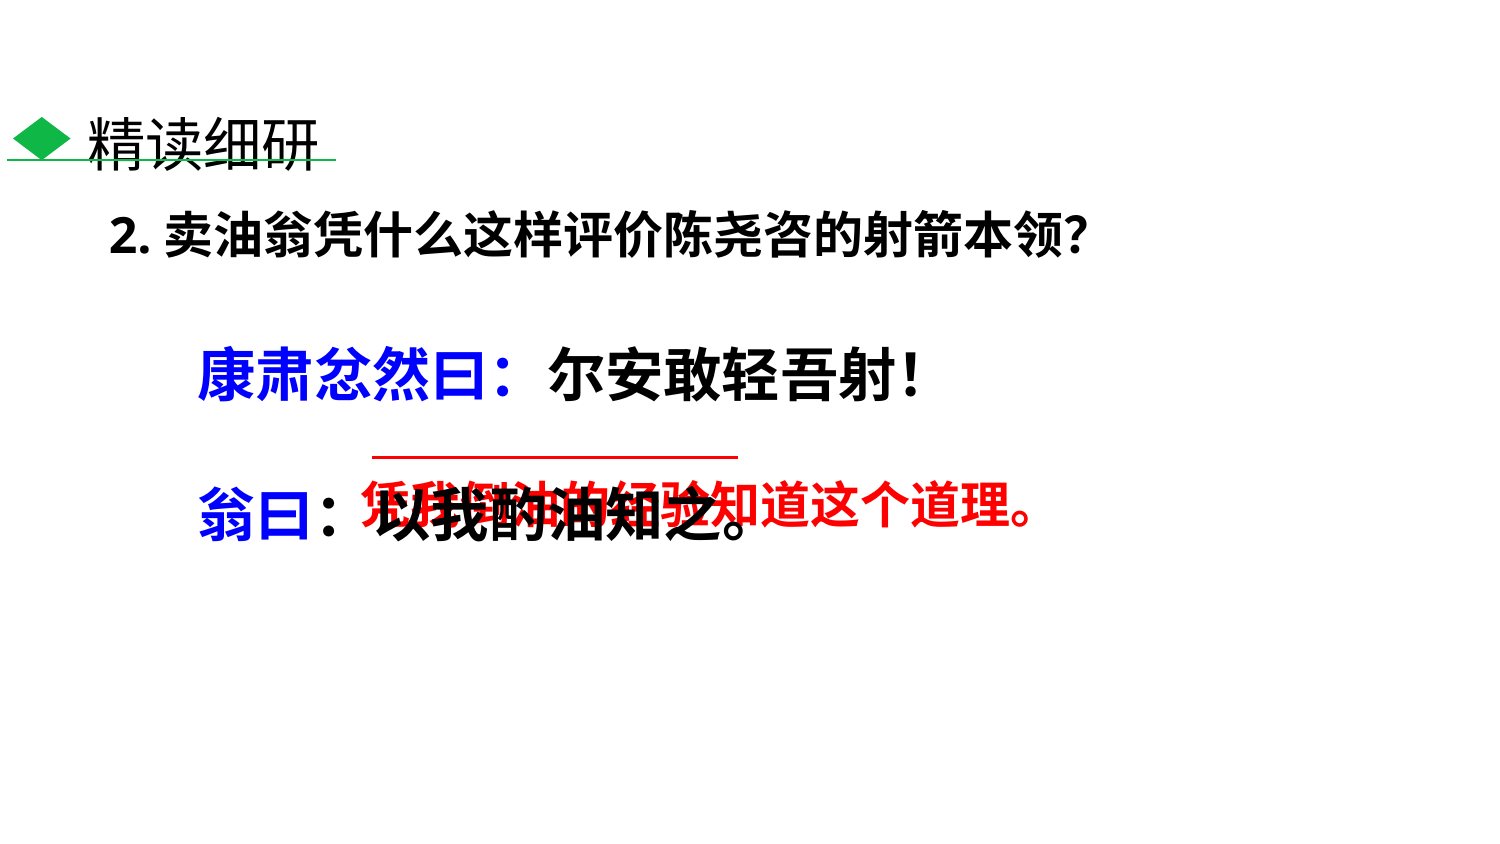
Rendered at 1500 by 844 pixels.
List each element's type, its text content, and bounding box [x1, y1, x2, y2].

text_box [7, 100, 337, 187]
text_box 2.卖油翁凭什么这样评价陈尧咨的射箭本领？ [93, 196, 1129, 272]
text_box 康肃忿然曰：尔安敢轻吾射！ 翁曰：以我酌油知之。 [183, 260, 1105, 555]
